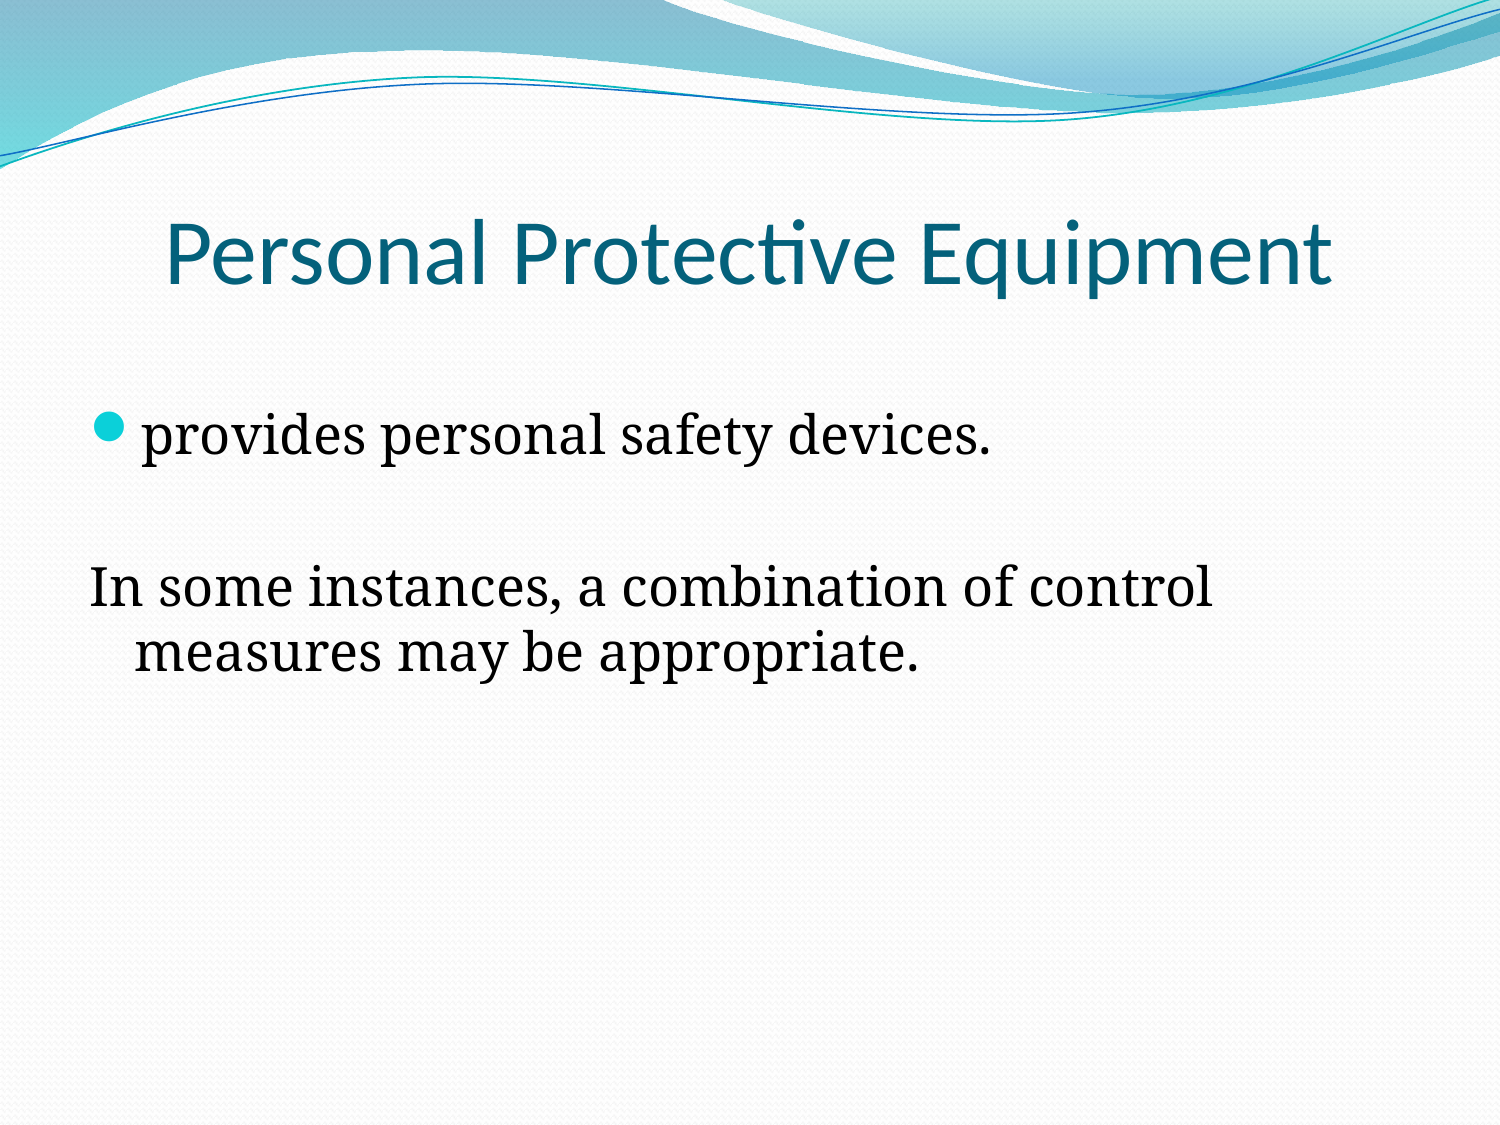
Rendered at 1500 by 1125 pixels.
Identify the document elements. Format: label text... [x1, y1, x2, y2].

title Personal Protective Equipment [75, 115, 1425, 303]
list provides personal safety devices. In some instances, a combination of control measures may be appropriate. [75, 317, 1425, 1038]
